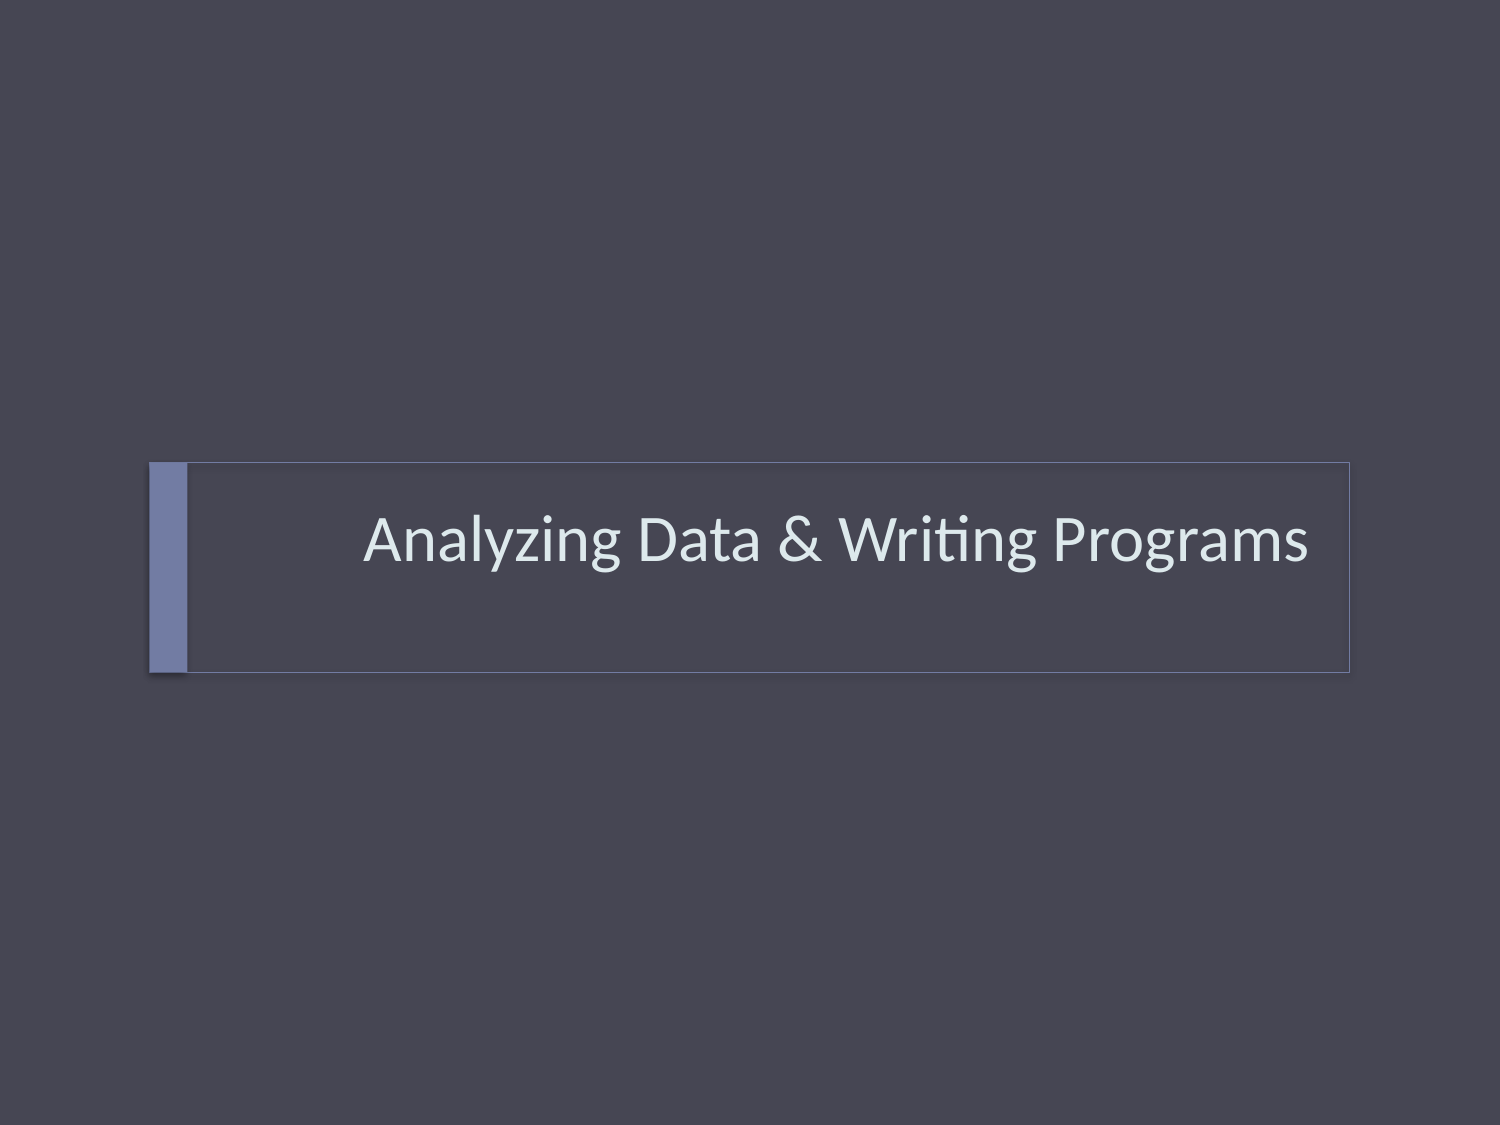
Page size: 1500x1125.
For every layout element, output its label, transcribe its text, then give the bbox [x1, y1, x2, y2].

title Analyzing Data & Writing Programs [200, 487, 1325, 663]
